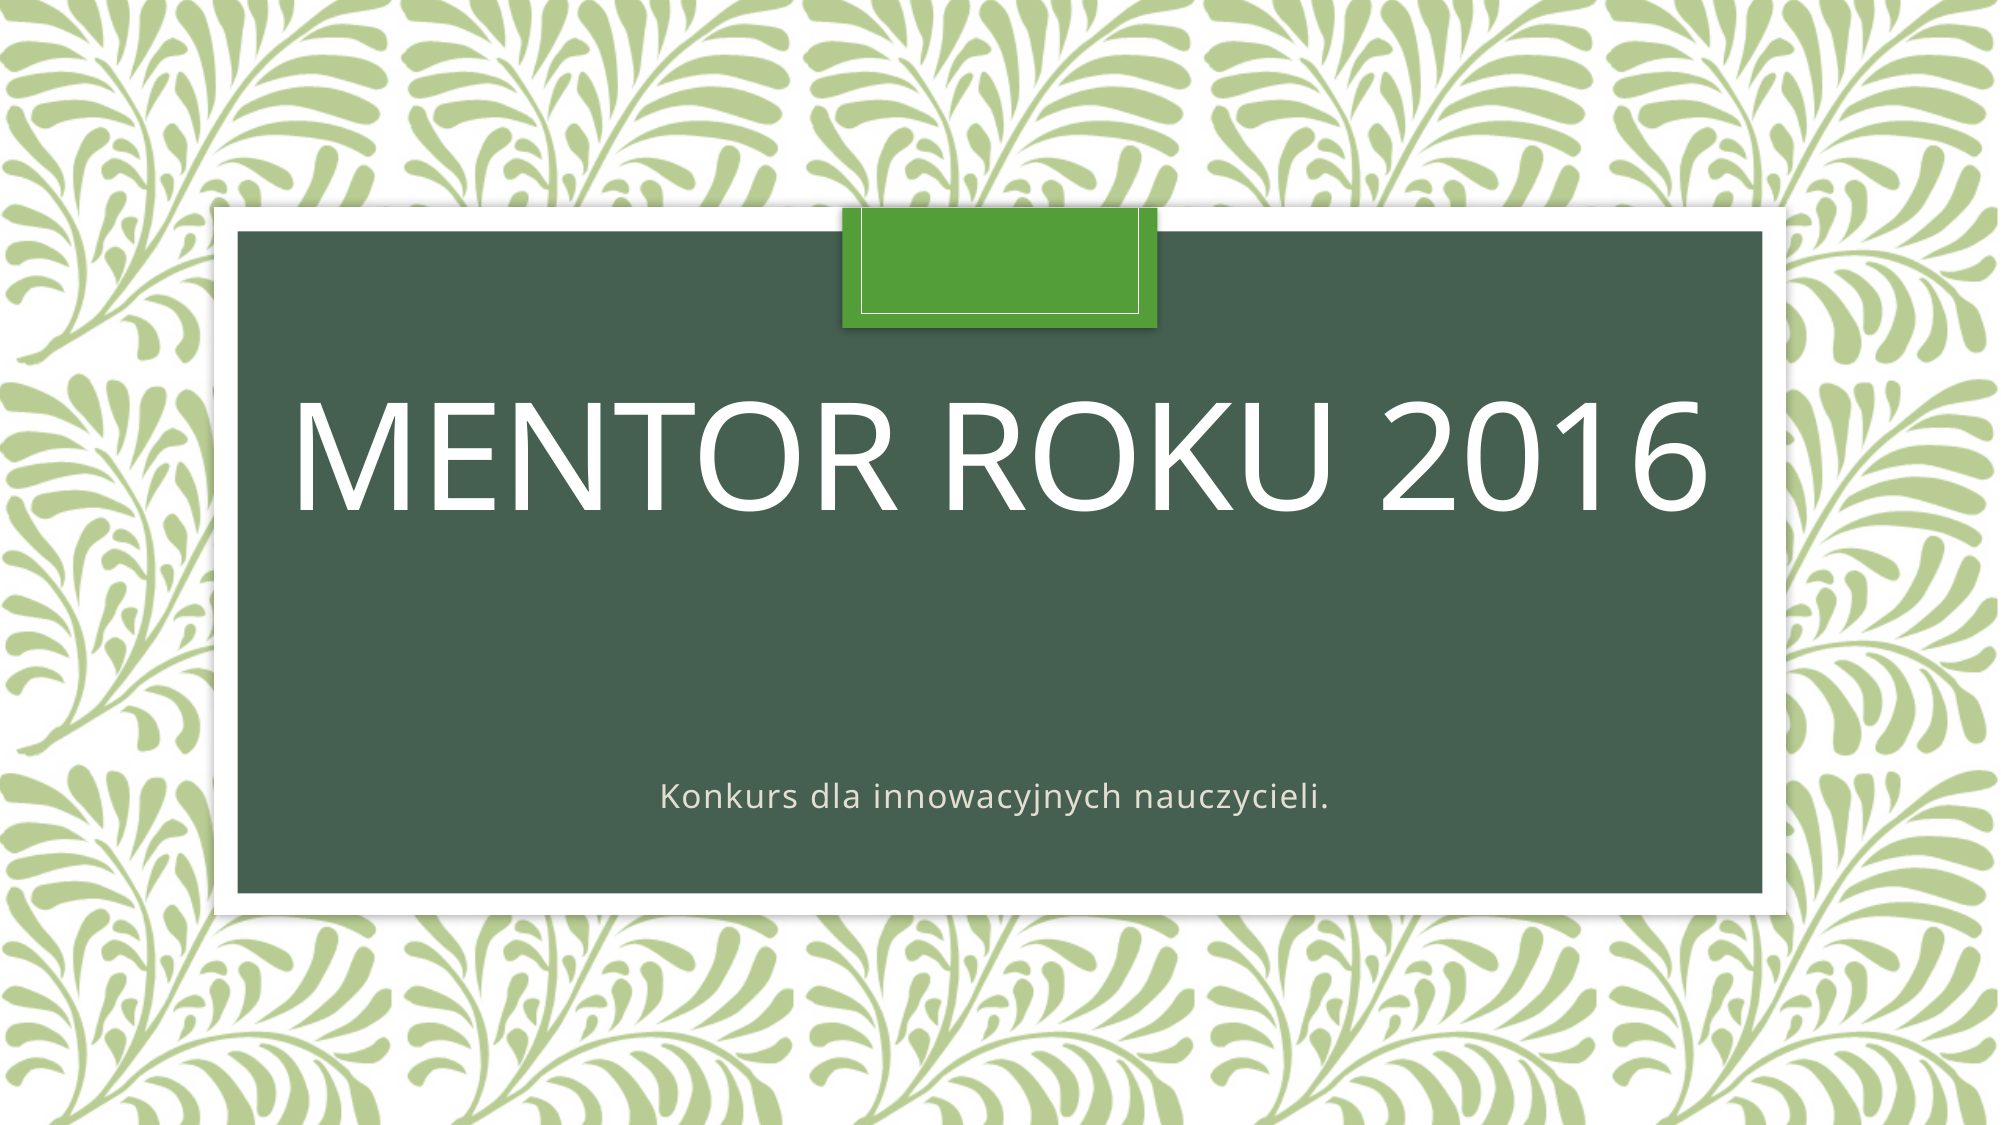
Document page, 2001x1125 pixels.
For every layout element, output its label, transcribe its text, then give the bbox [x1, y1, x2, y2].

subtitle Konkurs dla innowacyjnych nauczycieli. [256, 768, 1745, 844]
title MENTOR ROKU 2016 [256, 343, 1744, 768]
